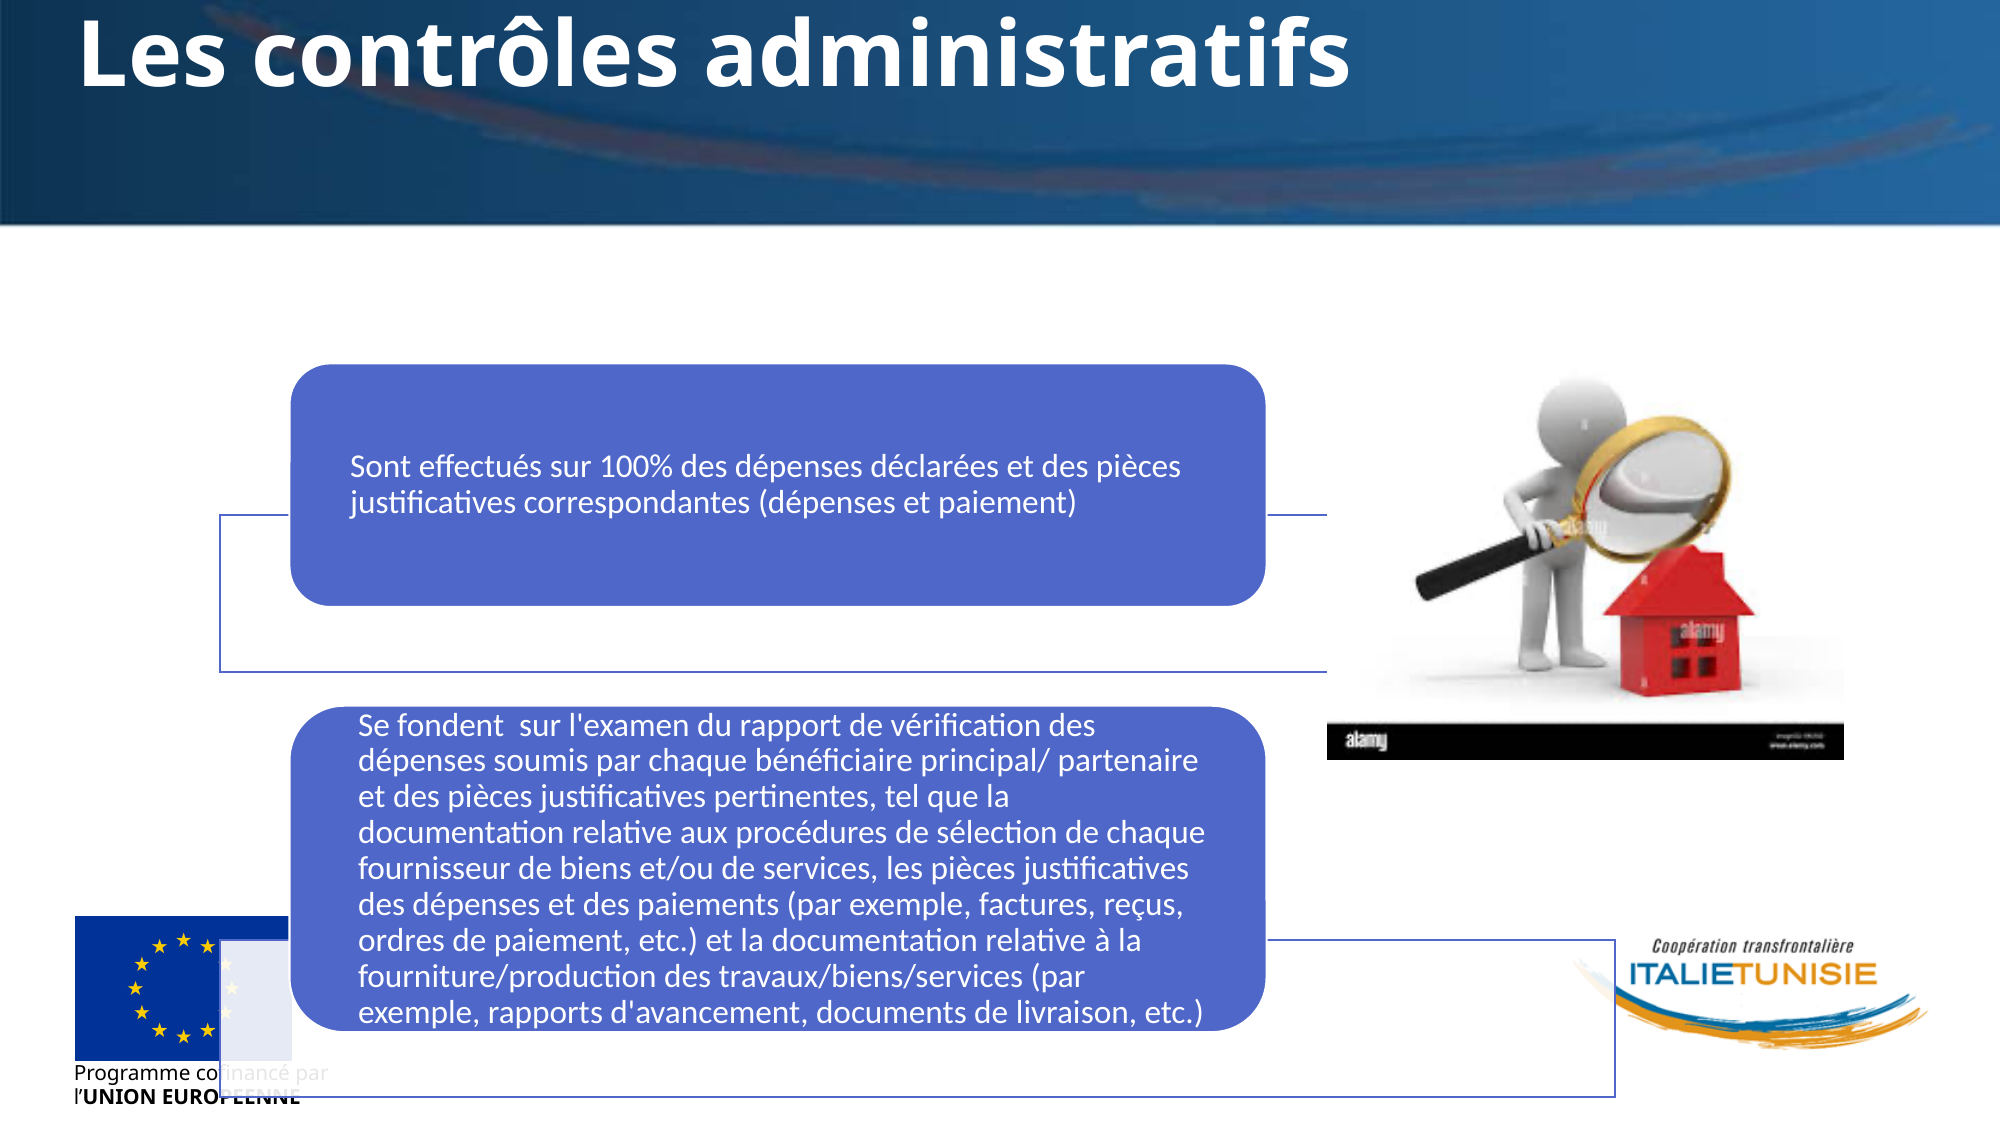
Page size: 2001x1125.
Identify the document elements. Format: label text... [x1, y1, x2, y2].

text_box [219, 362, 1616, 1098]
picture [0, 0, 2000, 229]
picture [1327, 336, 1844, 760]
title Les contrôles administratifs [61, 0, 1571, 208]
picture [75, 916, 219, 1061]
picture [1616, 894, 1942, 1085]
